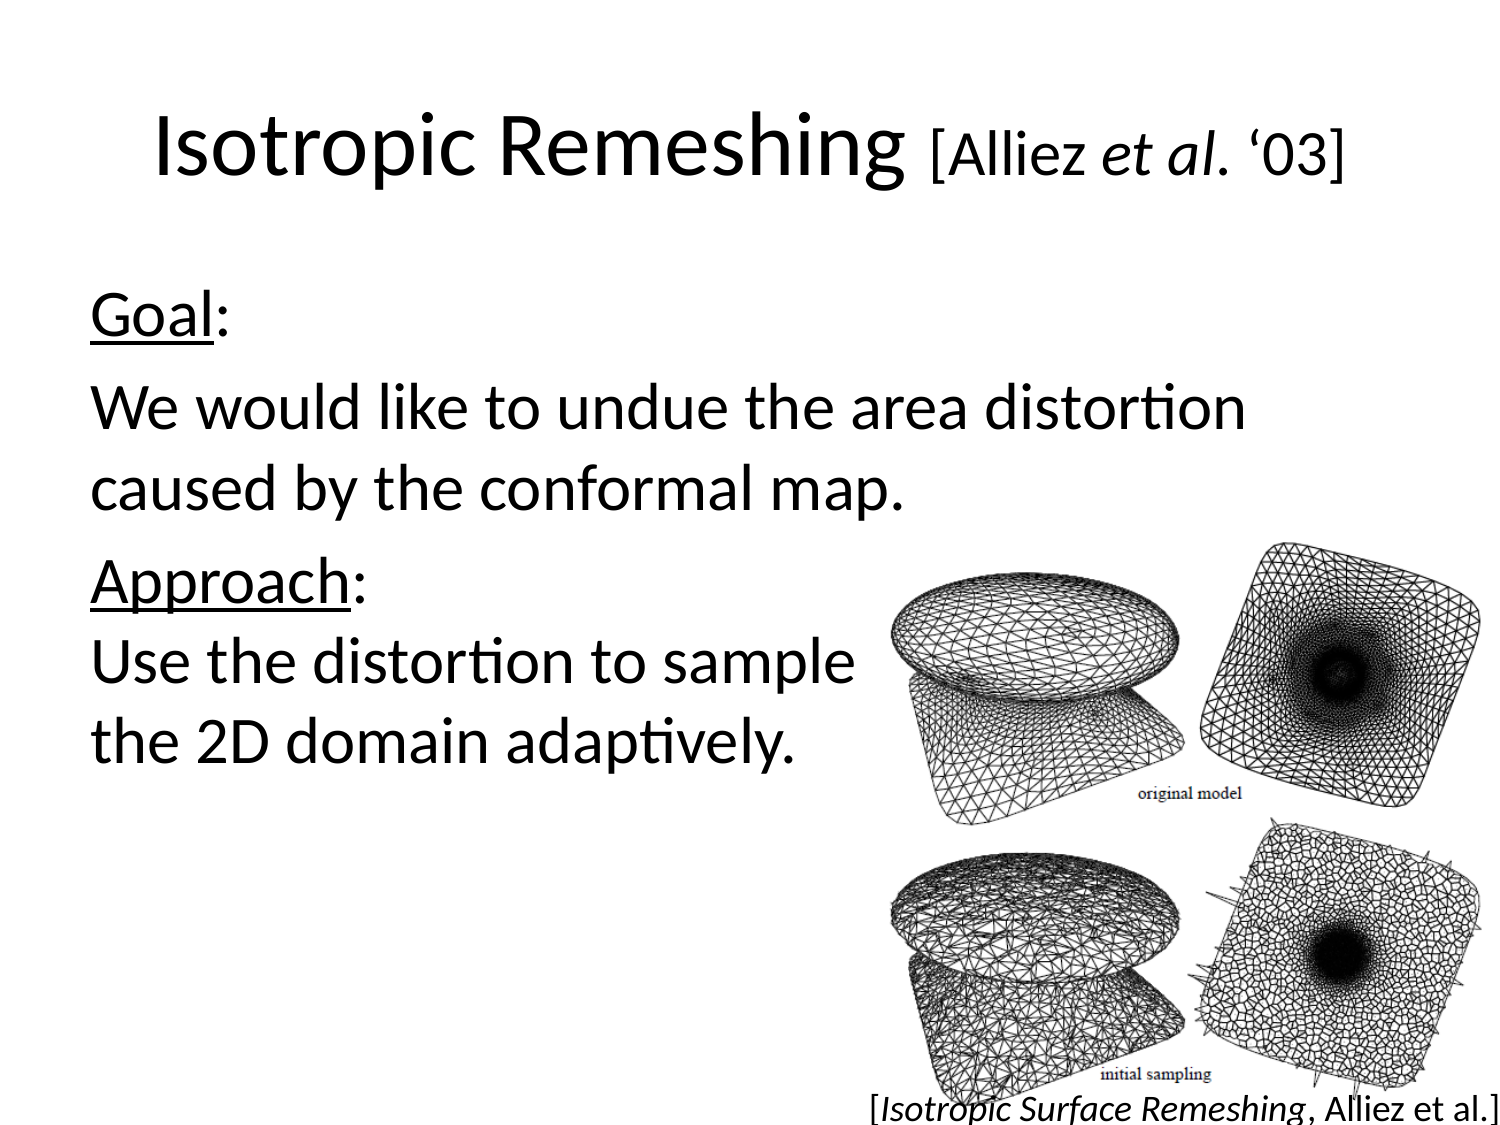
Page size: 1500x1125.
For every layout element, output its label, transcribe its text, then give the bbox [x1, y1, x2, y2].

picture [876, 524, 1500, 1113]
list Goal: We would like to undue the area distortion caused by the conformal map. Approach: Use the distortion to sample the 2D domain adaptively. [75, 262, 1425, 1125]
text_box [Isotropic Surface Remeshing, Alliez et al.] [853, 1076, 1500, 1125]
title Isotropic Remeshing [Alliez et al. ‘03] [75, 45, 1425, 233]
